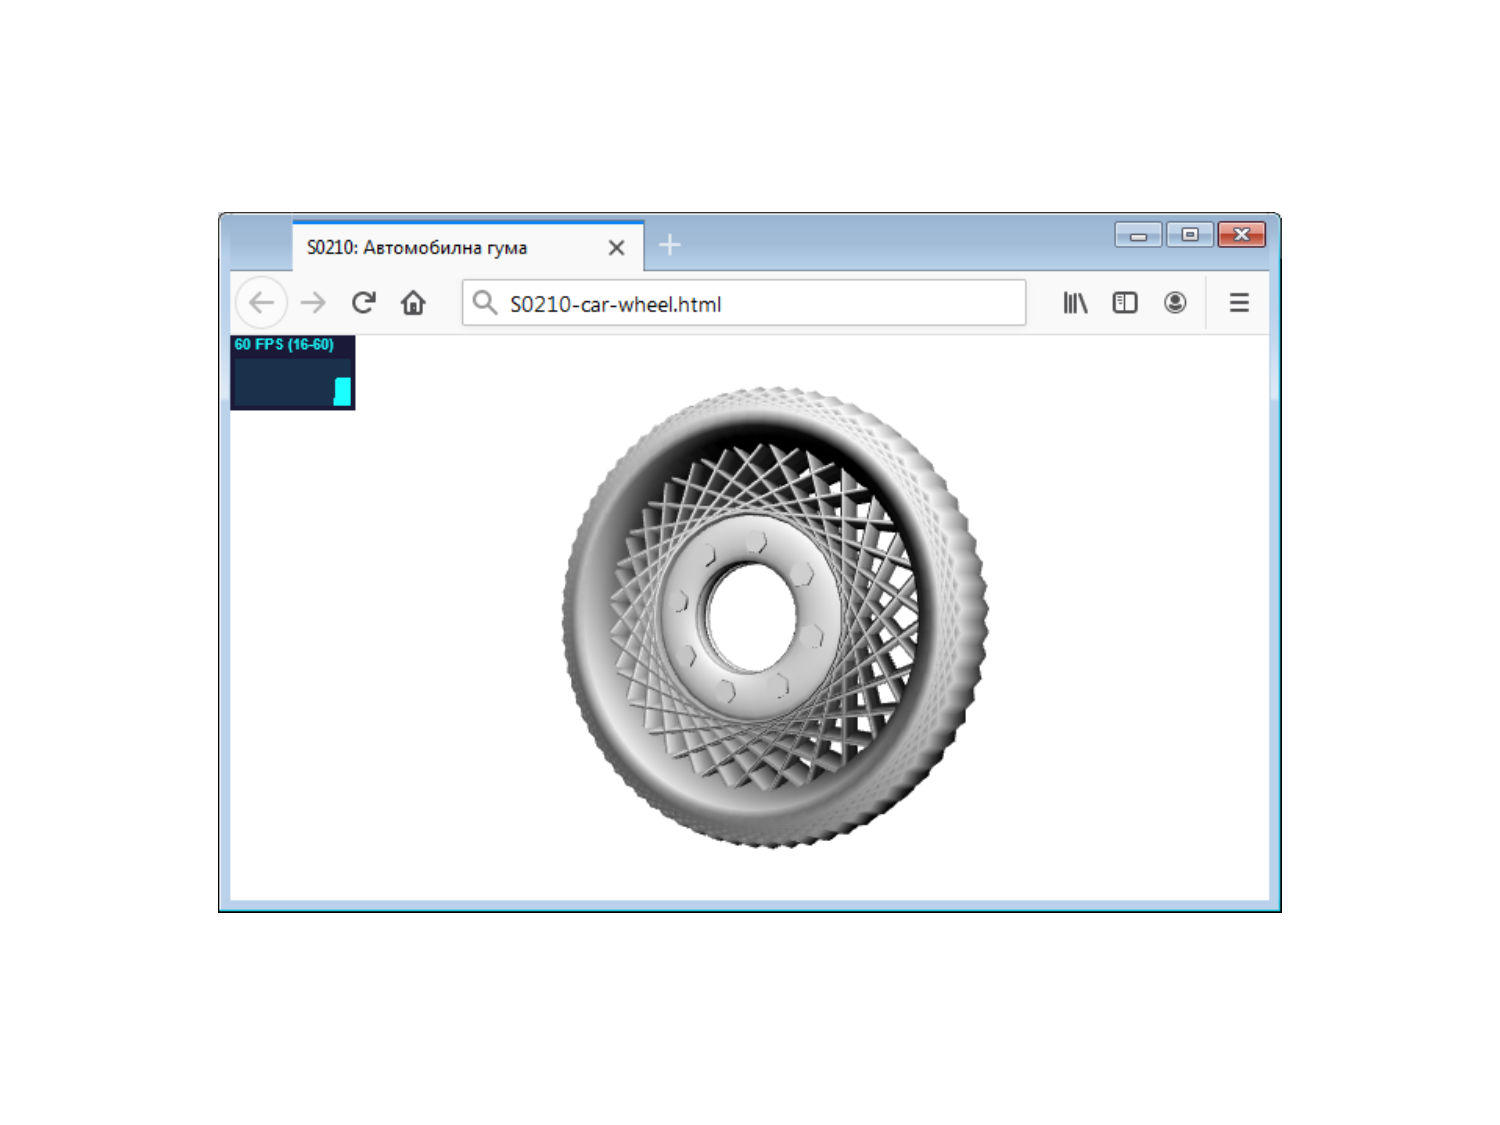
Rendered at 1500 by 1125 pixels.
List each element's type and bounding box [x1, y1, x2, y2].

picture [218, 212, 1282, 913]
